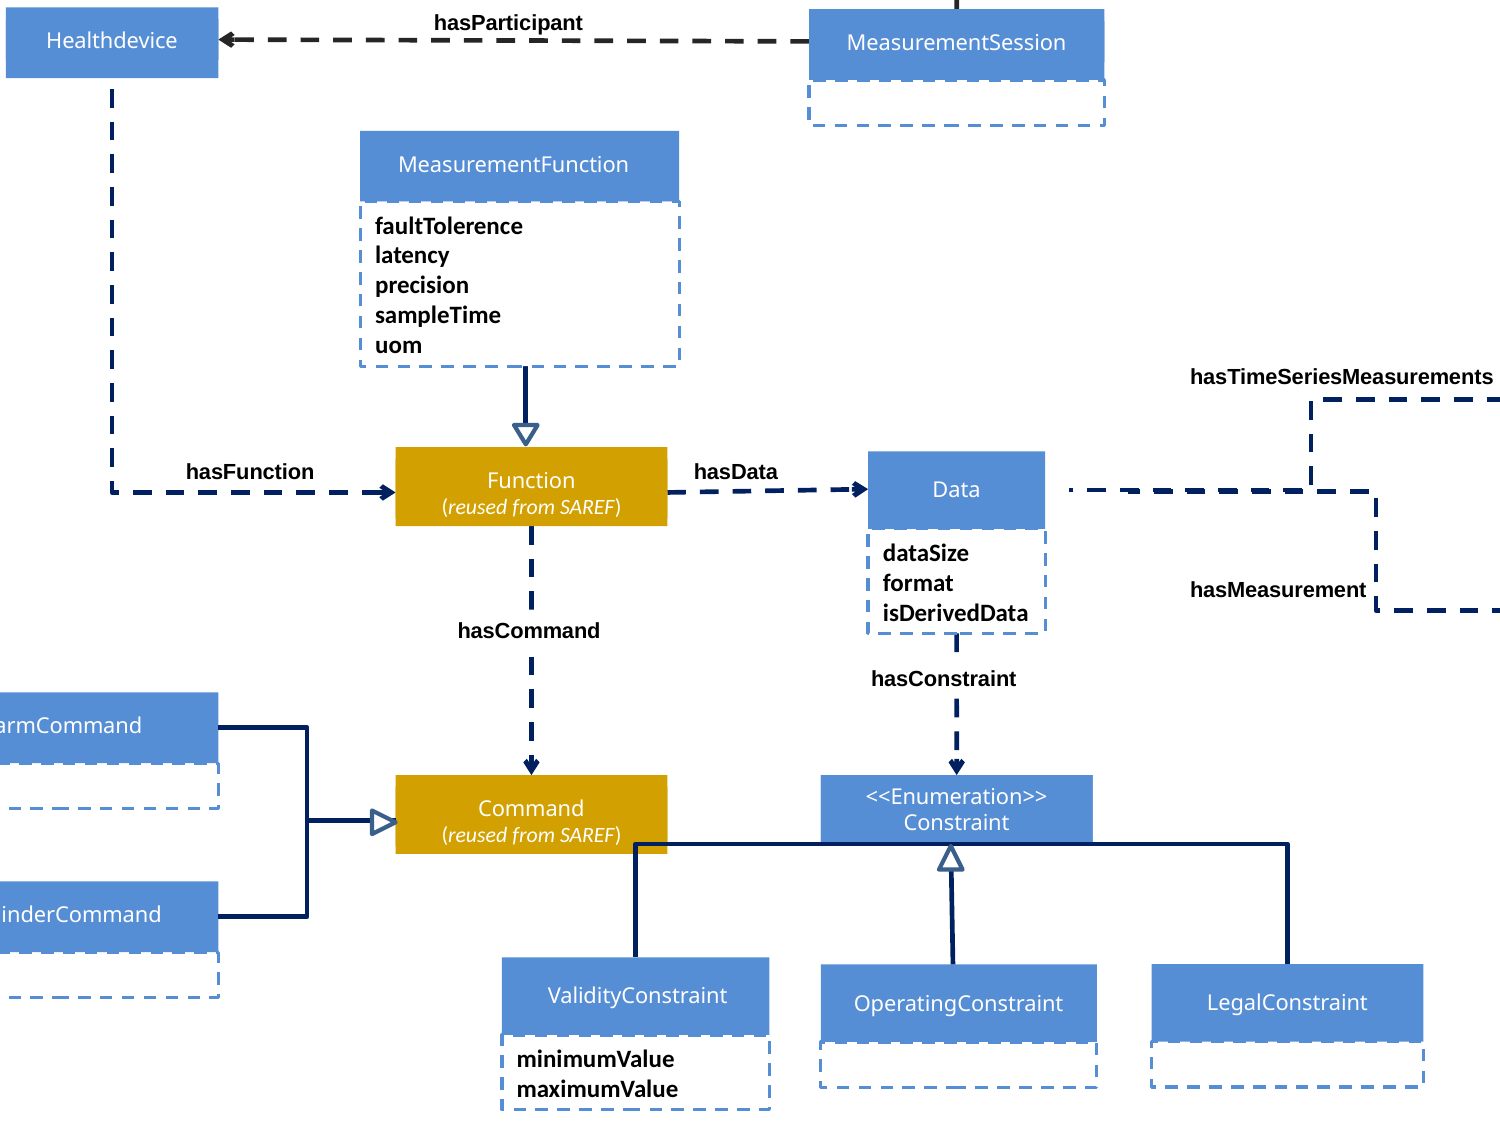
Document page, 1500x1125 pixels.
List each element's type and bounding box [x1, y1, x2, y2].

text_box [0, 0, 1500, 1111]
